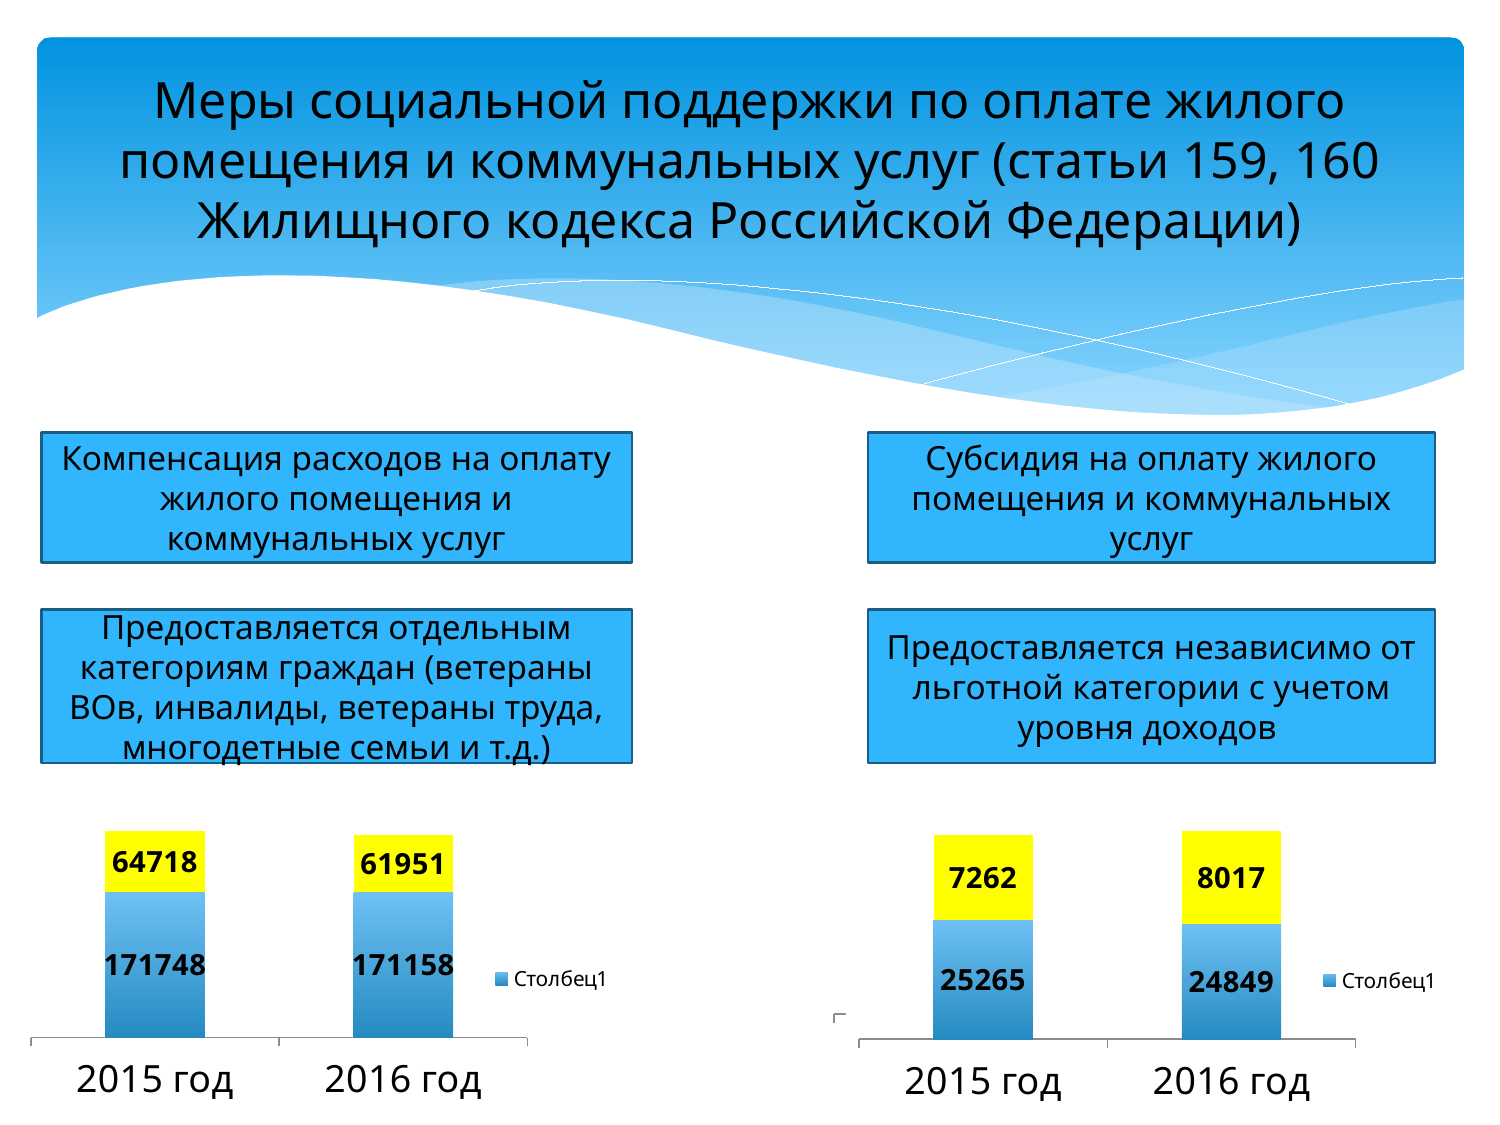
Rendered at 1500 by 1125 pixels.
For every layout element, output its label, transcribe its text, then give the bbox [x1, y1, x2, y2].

text_box Субсидия на оплату жилого помещения и коммунальных услуг [867, 431, 1436, 564]
text_box Компенсация расходов на оплату жилого помещения и коммунальных услуг [40, 431, 633, 564]
text_box Предоставляется независимо от льготной категории с учетом уровня доходов [867, 608, 1436, 764]
text_box Предоставляется отдельным категориям граждан (ветераны ВОв, инвалиды, ветераны труда, многодетные семьи и т.д.) [40, 608, 633, 764]
chart [820, 774, 1500, 1112]
chart [17, 798, 680, 1111]
title Меры социальной поддержки по оплате жилого помещения и коммунальных услуг (статьи 159, 160 Жилищного кодекса Российской Федерации) [75, 55, 1425, 261]
